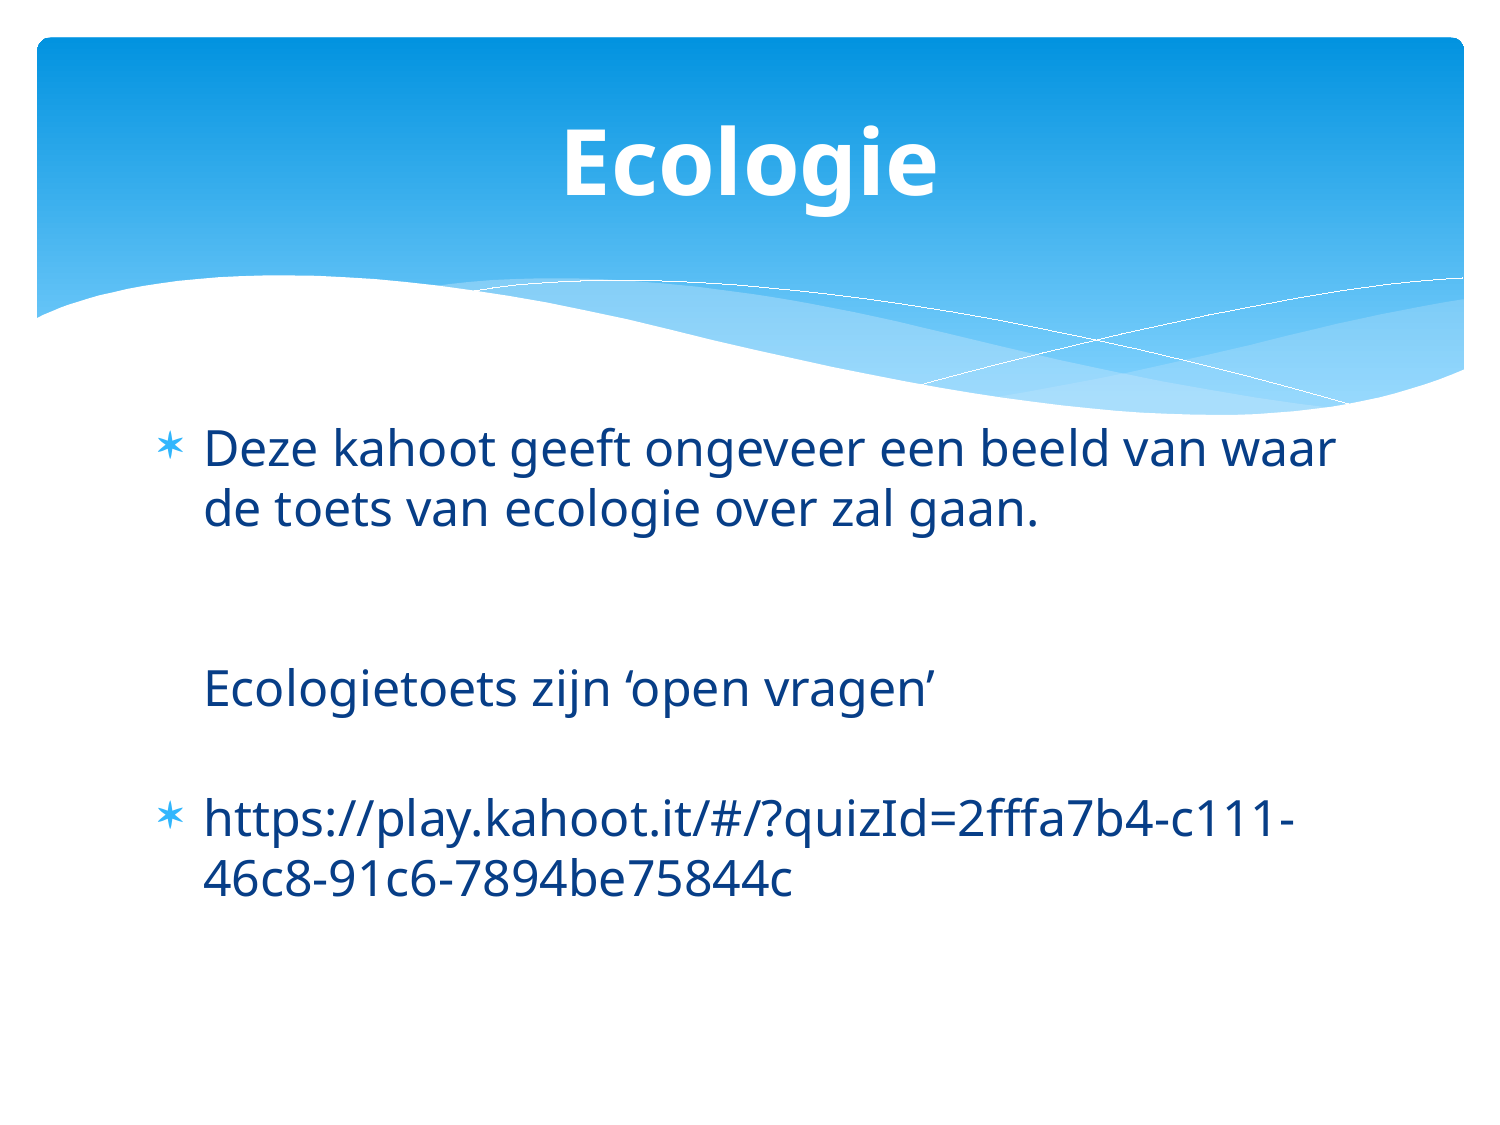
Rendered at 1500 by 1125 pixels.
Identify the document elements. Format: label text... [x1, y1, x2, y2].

title Ecologie [75, 55, 1425, 261]
list Deze kahoot geeft ongeveer een beeld van waar de toets van ecologie over zal gaan. Ecologietoets zijn ‘open vragen’ https://play.kahoot.it/#/?quizId=2fffa7b4-c111-46c8-91c6-7894be75844c [143, 408, 1359, 1059]
